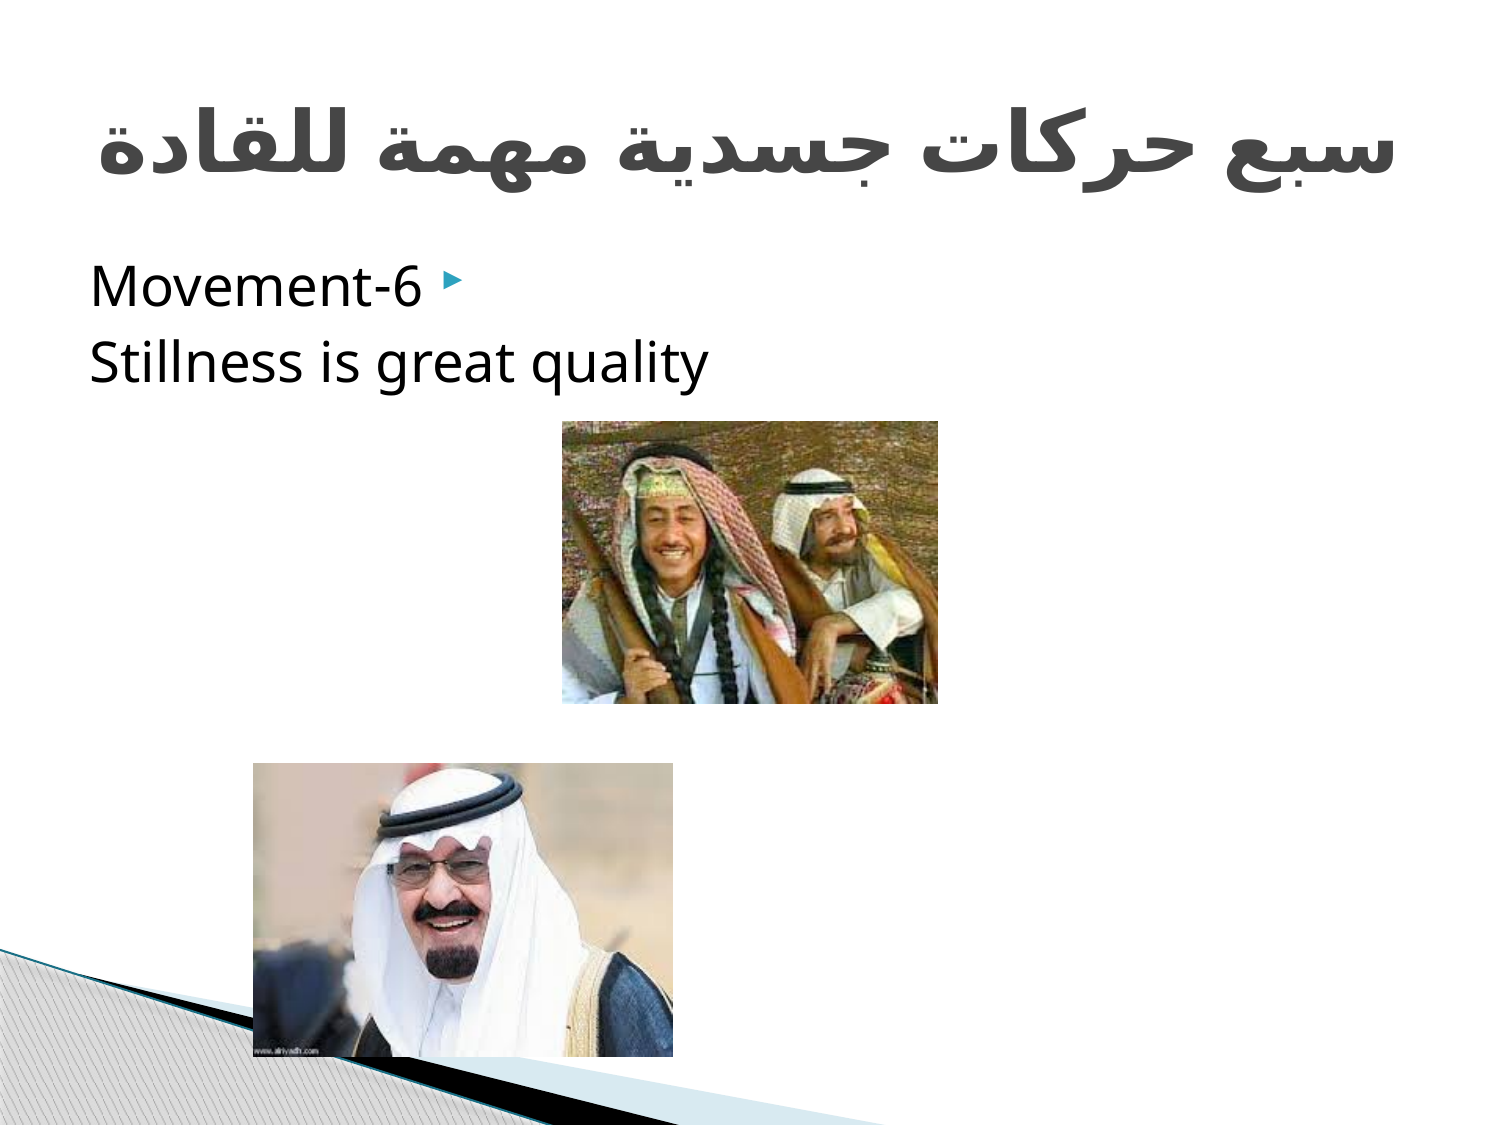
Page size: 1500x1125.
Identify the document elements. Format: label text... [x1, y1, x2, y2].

picture [562, 421, 938, 704]
picture [253, 762, 673, 1058]
list 6-Movement Stillness is great quality [75, 243, 1425, 986]
title سبع حركات جسدية مهمة للقادة [75, 45, 1425, 233]
